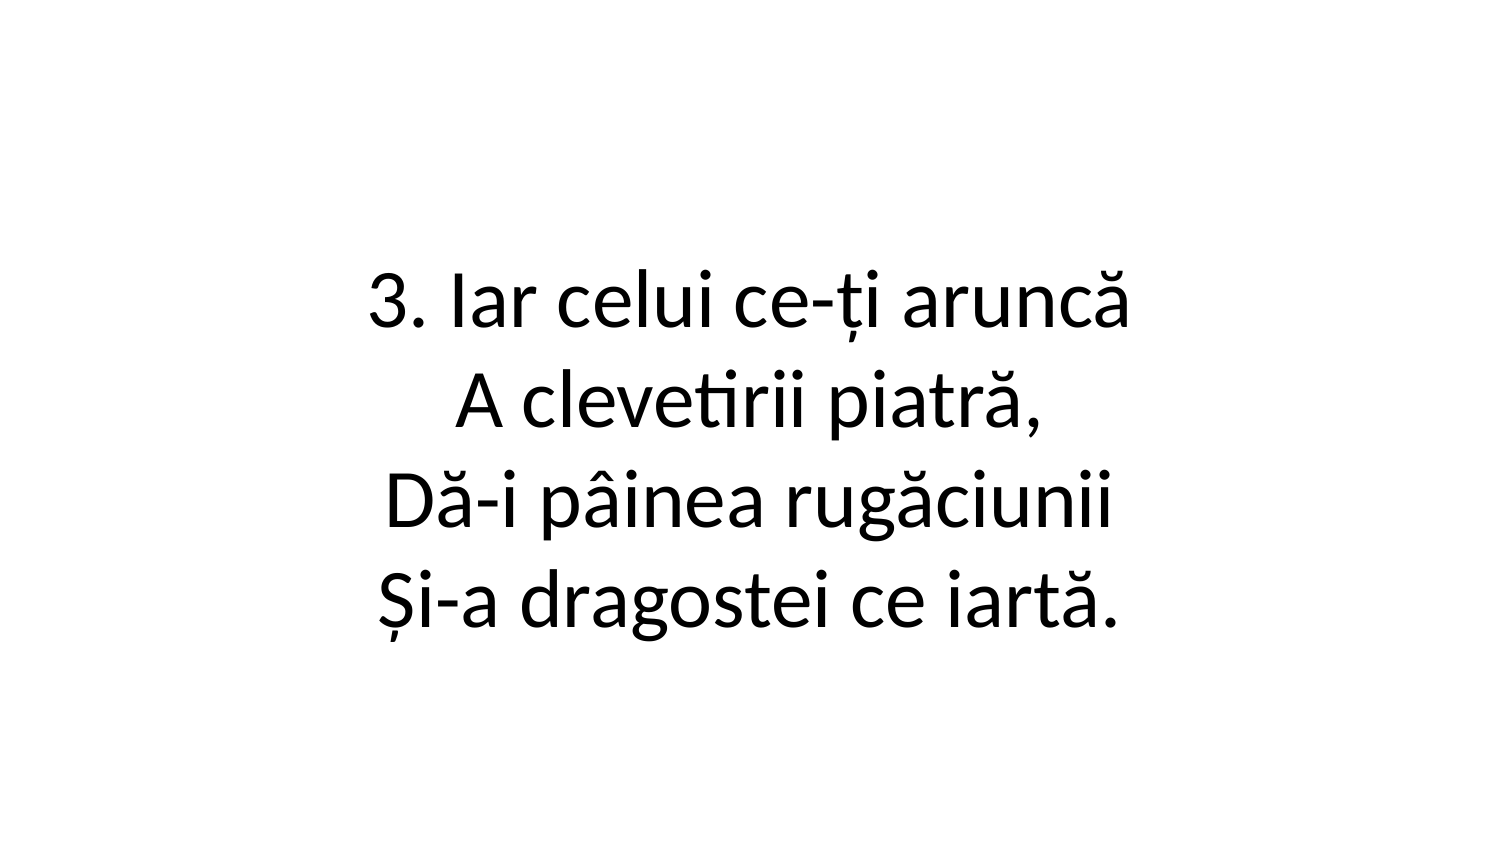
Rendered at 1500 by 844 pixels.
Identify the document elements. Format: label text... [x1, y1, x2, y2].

text_box 3. Iar celui ce-ți aruncă A clevetirii piatră, Dă-i pâinea rugăciunii Și-a dragostei ce iartă. [351, 192, 1149, 652]
